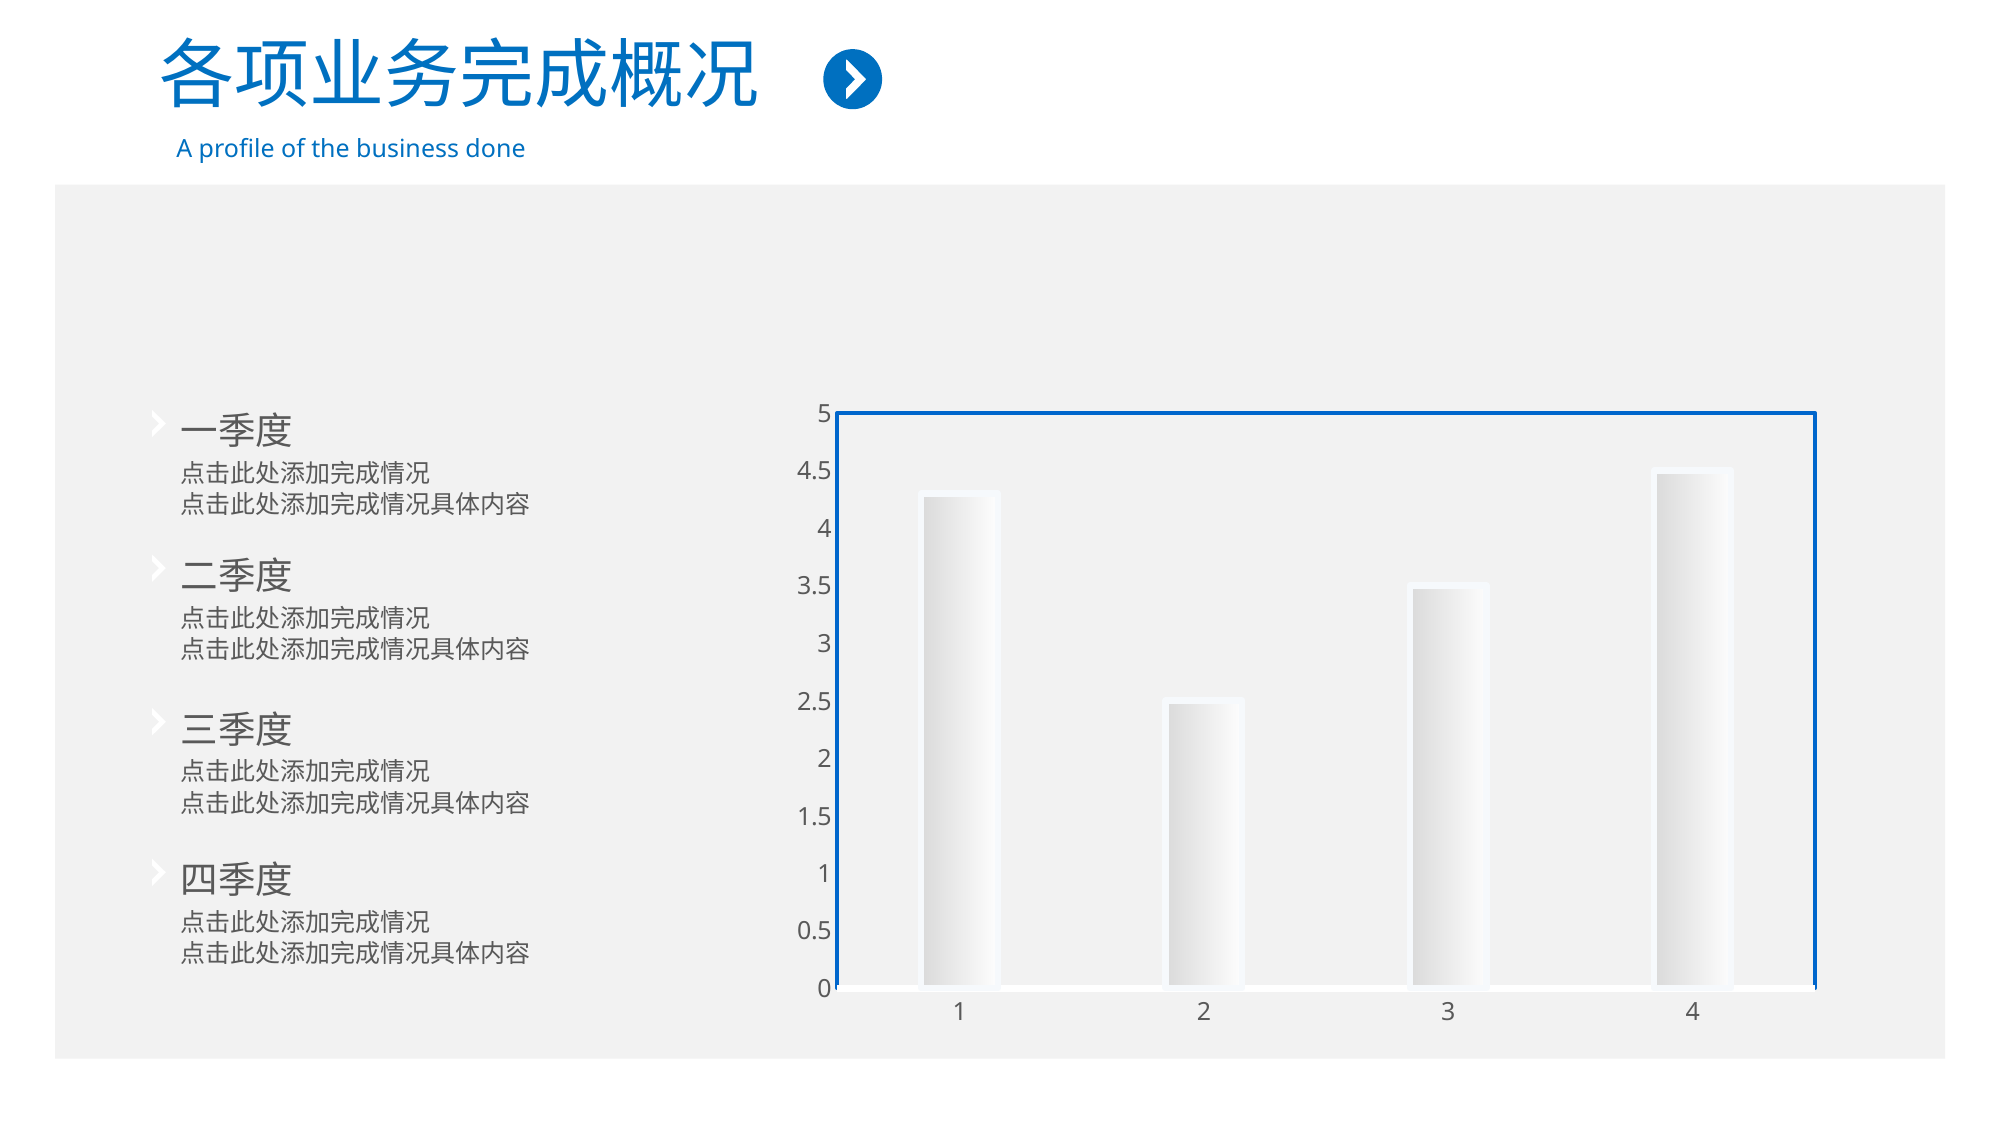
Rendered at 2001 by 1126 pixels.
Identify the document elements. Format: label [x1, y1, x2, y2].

text_box [53, 183, 1947, 1061]
chart [775, 382, 1837, 1042]
text_box [96, 18, 918, 171]
text_box [151, 526, 623, 673]
text_box [151, 382, 623, 526]
text_box [151, 680, 647, 826]
text_box [151, 831, 647, 977]
